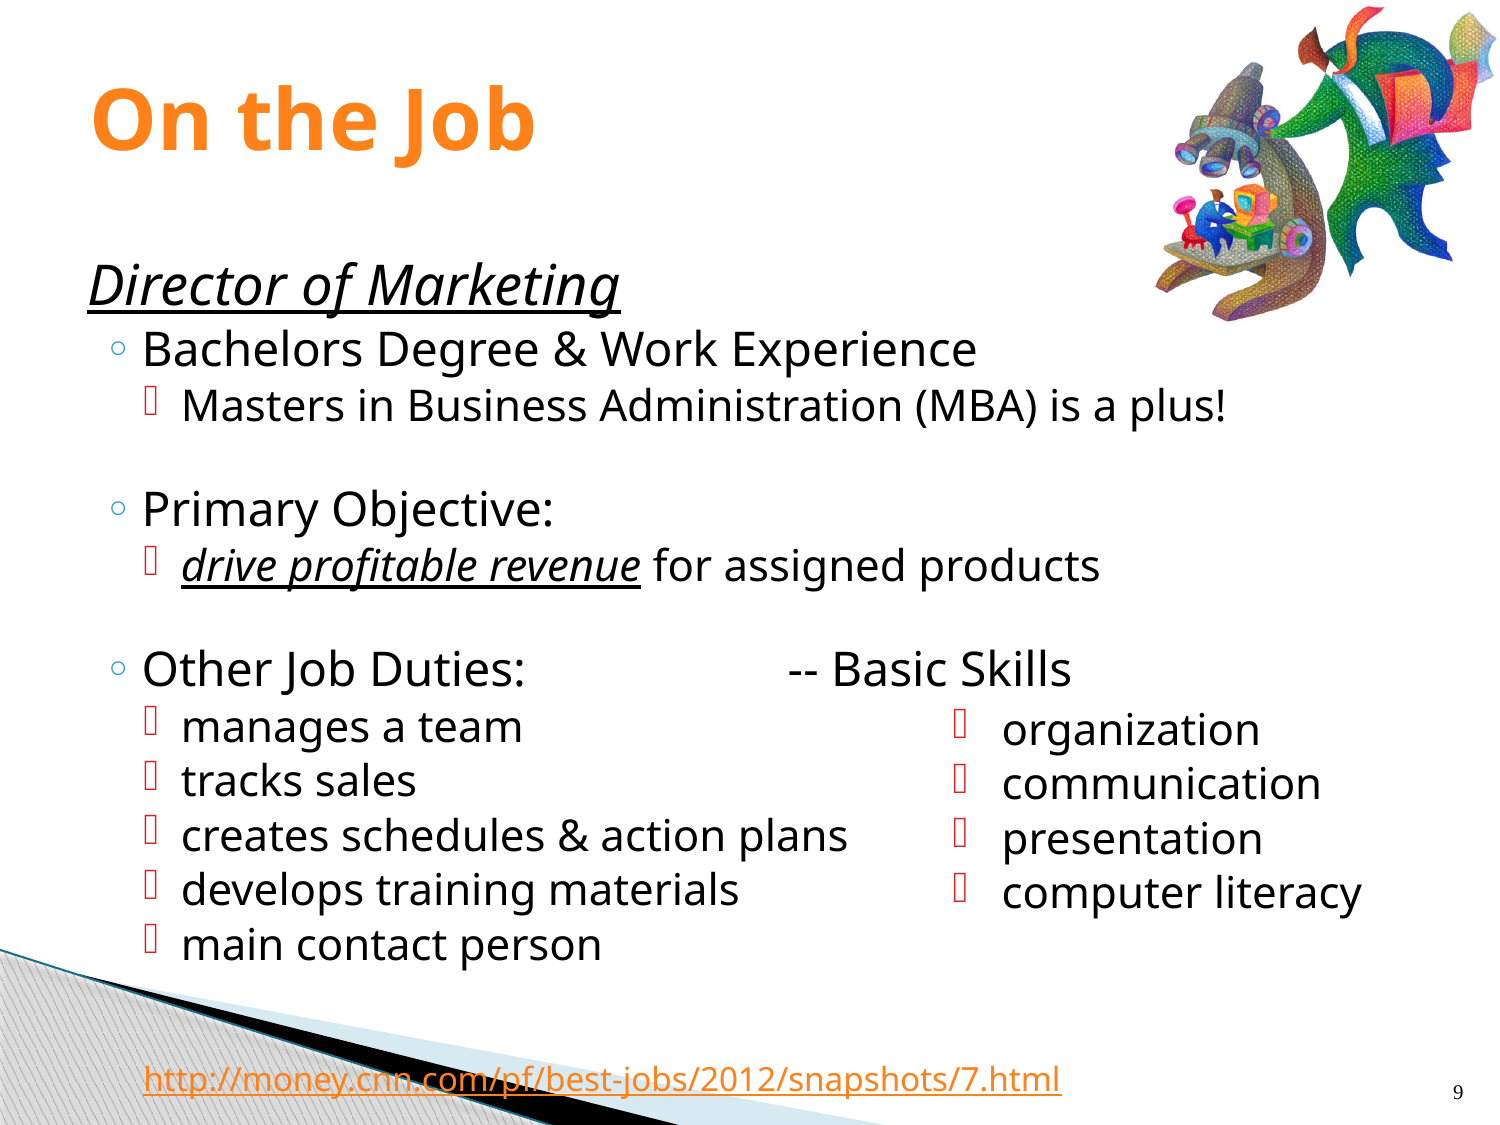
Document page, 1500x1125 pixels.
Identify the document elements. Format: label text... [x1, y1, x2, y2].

text_box organization communication presentation computer literacy [834, 699, 1378, 926]
slide_number 9 [1418, 1051, 1479, 1112]
picture [1149, 0, 1500, 326]
list Director of Marketing Bachelors Degree & Work Experience Masters in Business Administration (MBA) is a plus! Primary Objective: drive profitable revenue for assigned products Other Job Duties: -- Basic Skills manages a team tracks sales creates schedules & action plans develops training materials main contact person http://money.cnn.com/pf/best-jobs/2012/snapshots/7.html [24, 249, 1450, 1125]
title On the Job [75, 45, 1143, 188]
